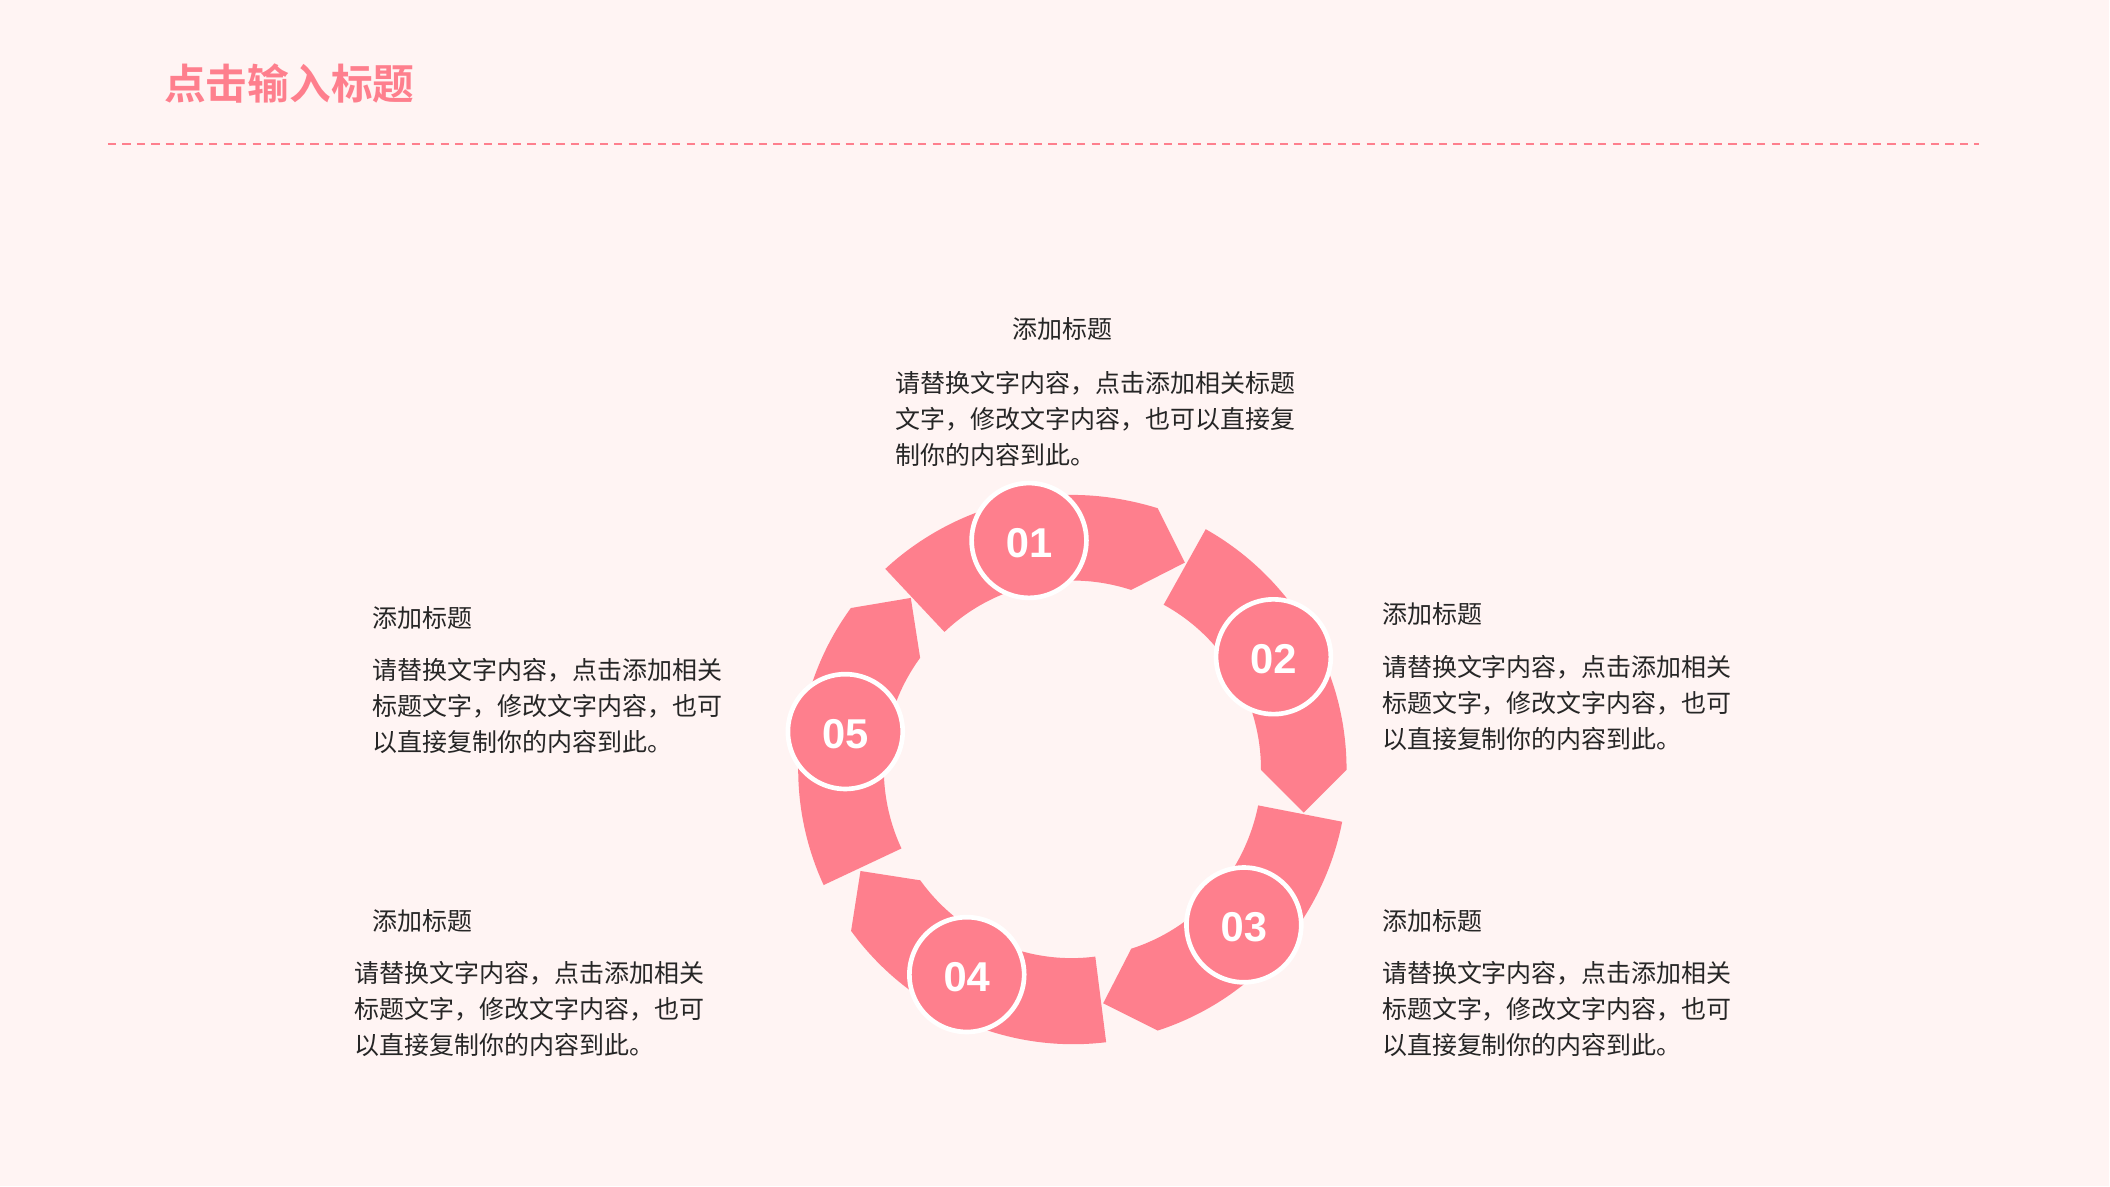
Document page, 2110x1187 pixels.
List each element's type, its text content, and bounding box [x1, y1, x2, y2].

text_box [295, 286, 1811, 1054]
text_box 点击输入标题 [148, 49, 431, 116]
